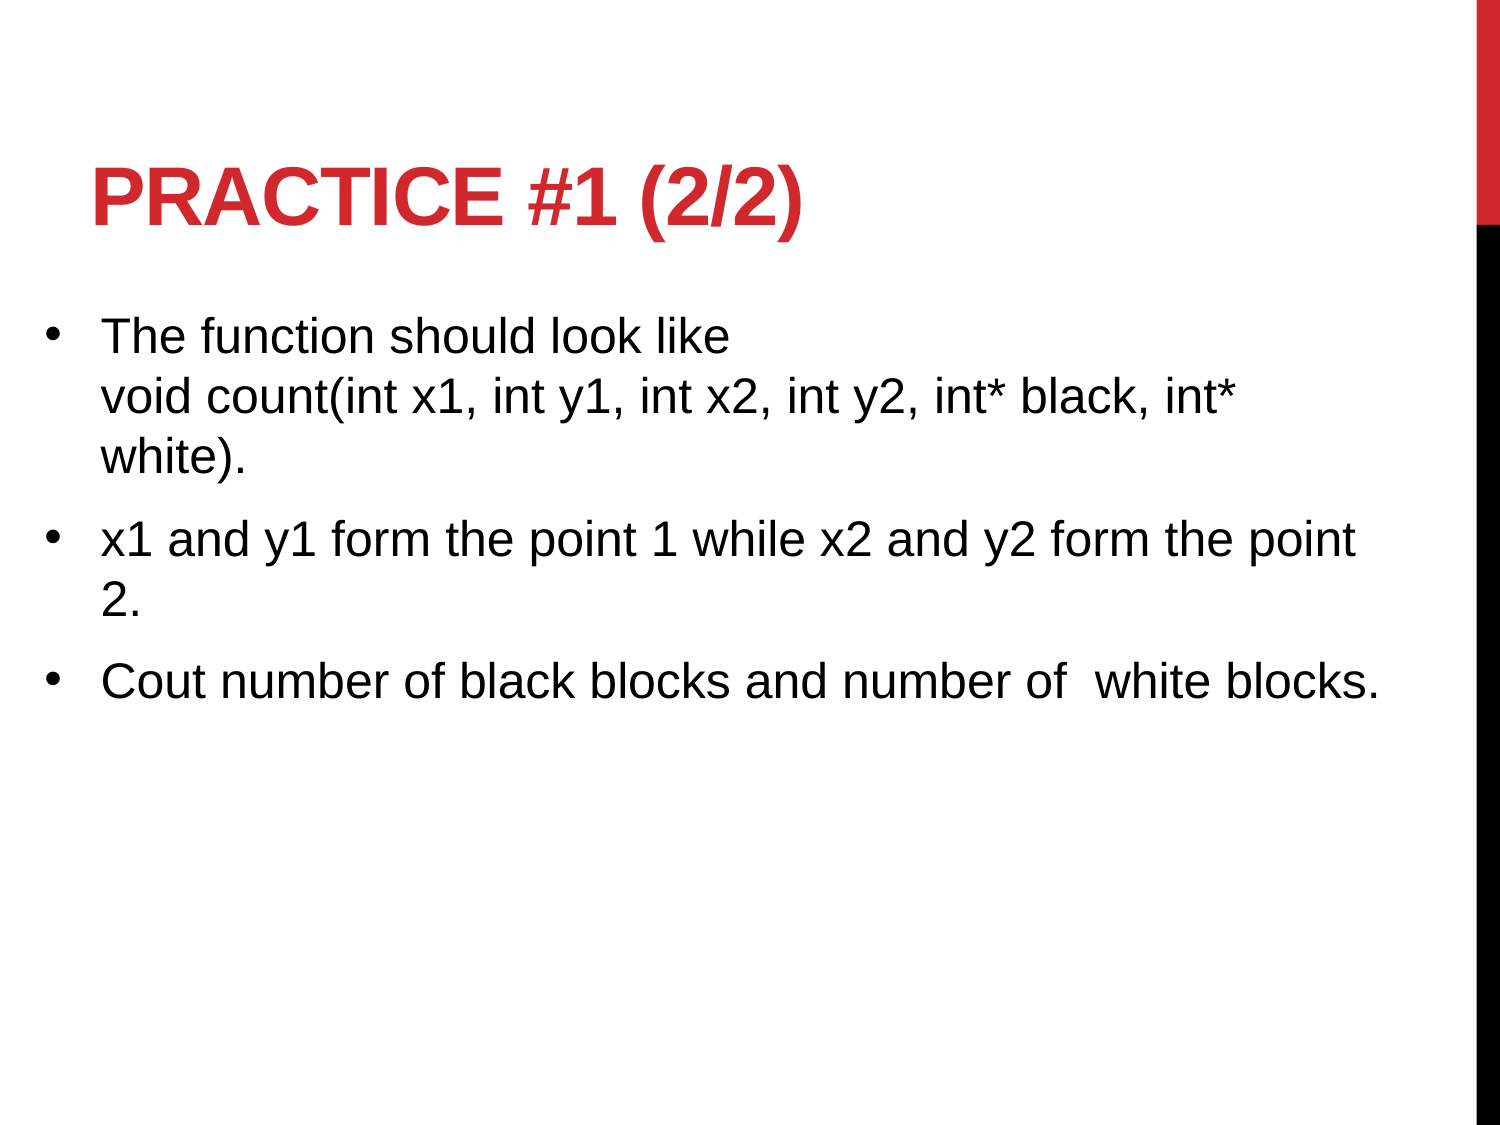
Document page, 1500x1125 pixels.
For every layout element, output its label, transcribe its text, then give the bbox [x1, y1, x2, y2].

title Practice #1 (2/2) [75, 25, 1025, 250]
list The function should look like void count(int x1, int y1, int x2, int y2, int* black, int* white). x1 and y1 form the point 1 while x2 and y2 form the point 2. Cout number of black blocks and number of white blocks. [29, 296, 1398, 1112]
